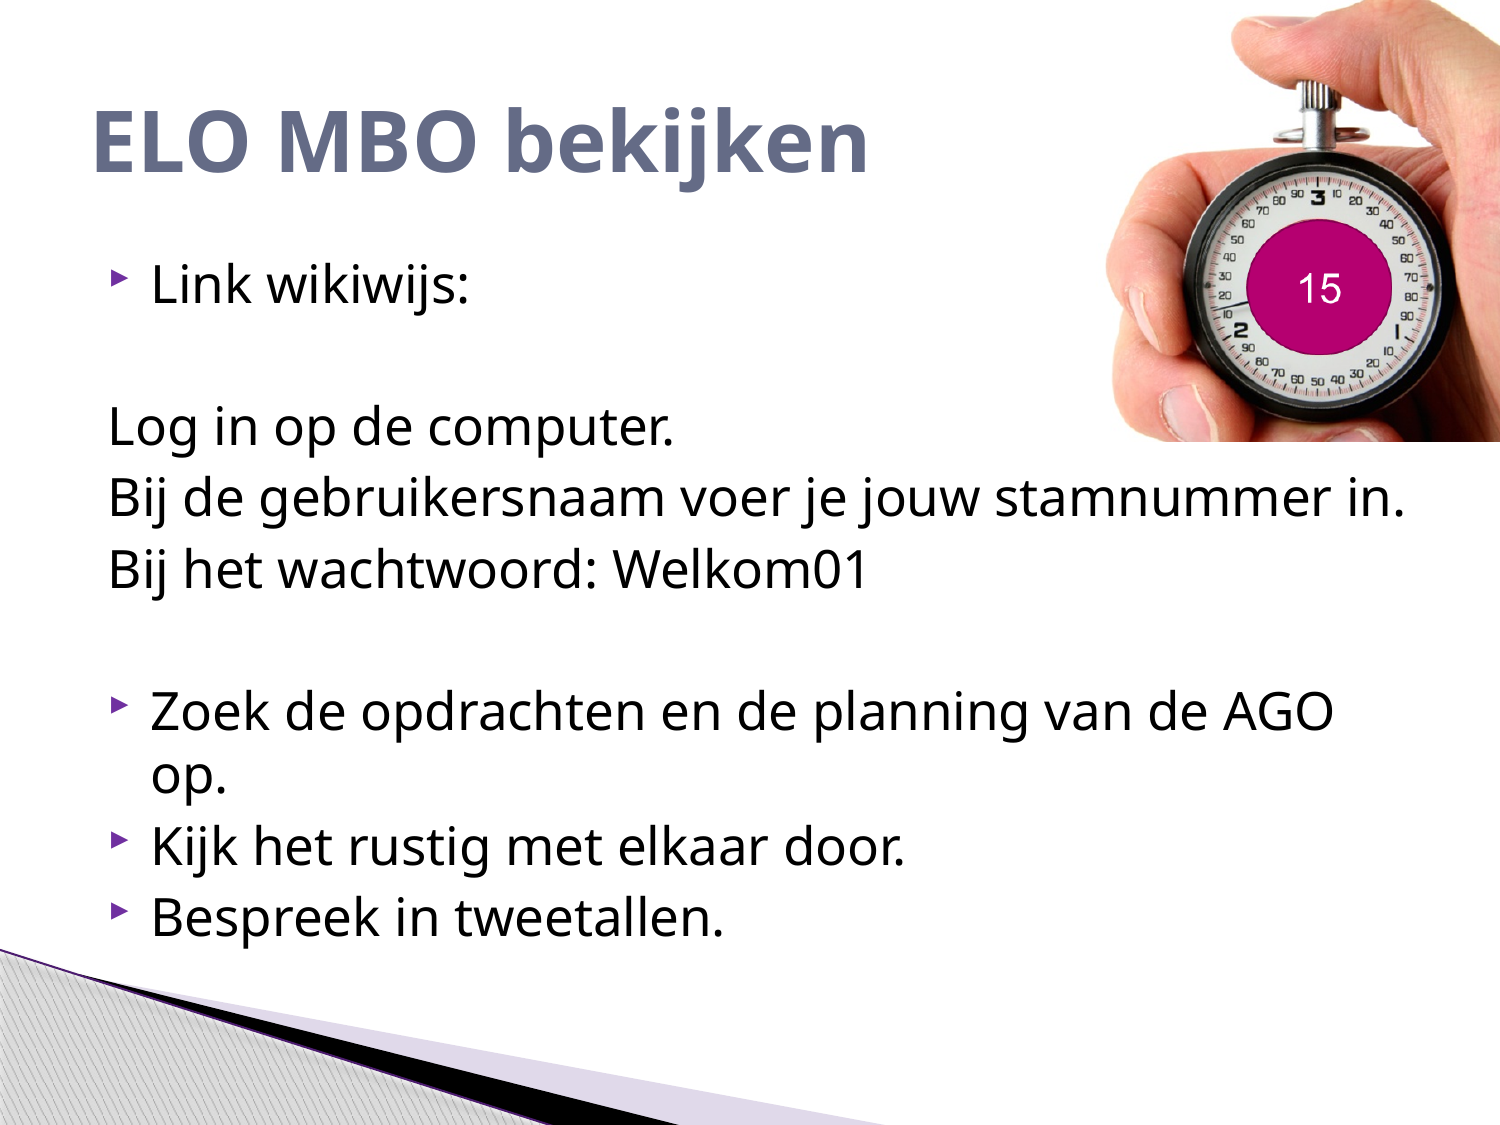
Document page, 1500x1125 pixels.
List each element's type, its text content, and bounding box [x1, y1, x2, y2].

picture [1066, 0, 1500, 442]
title ELO MBO bekijken [75, 45, 1060, 233]
list Link wikiwijs: Log in op de computer. Bij de gebruikersnaam voer je jouw stamnummer in. Bij het wachtwoord: Welkom01 Zoek de opdrachten en de planning van de AGO op. Kijk het rustig met elkaar door. Bespreek in tweetallen. [75, 243, 1425, 986]
